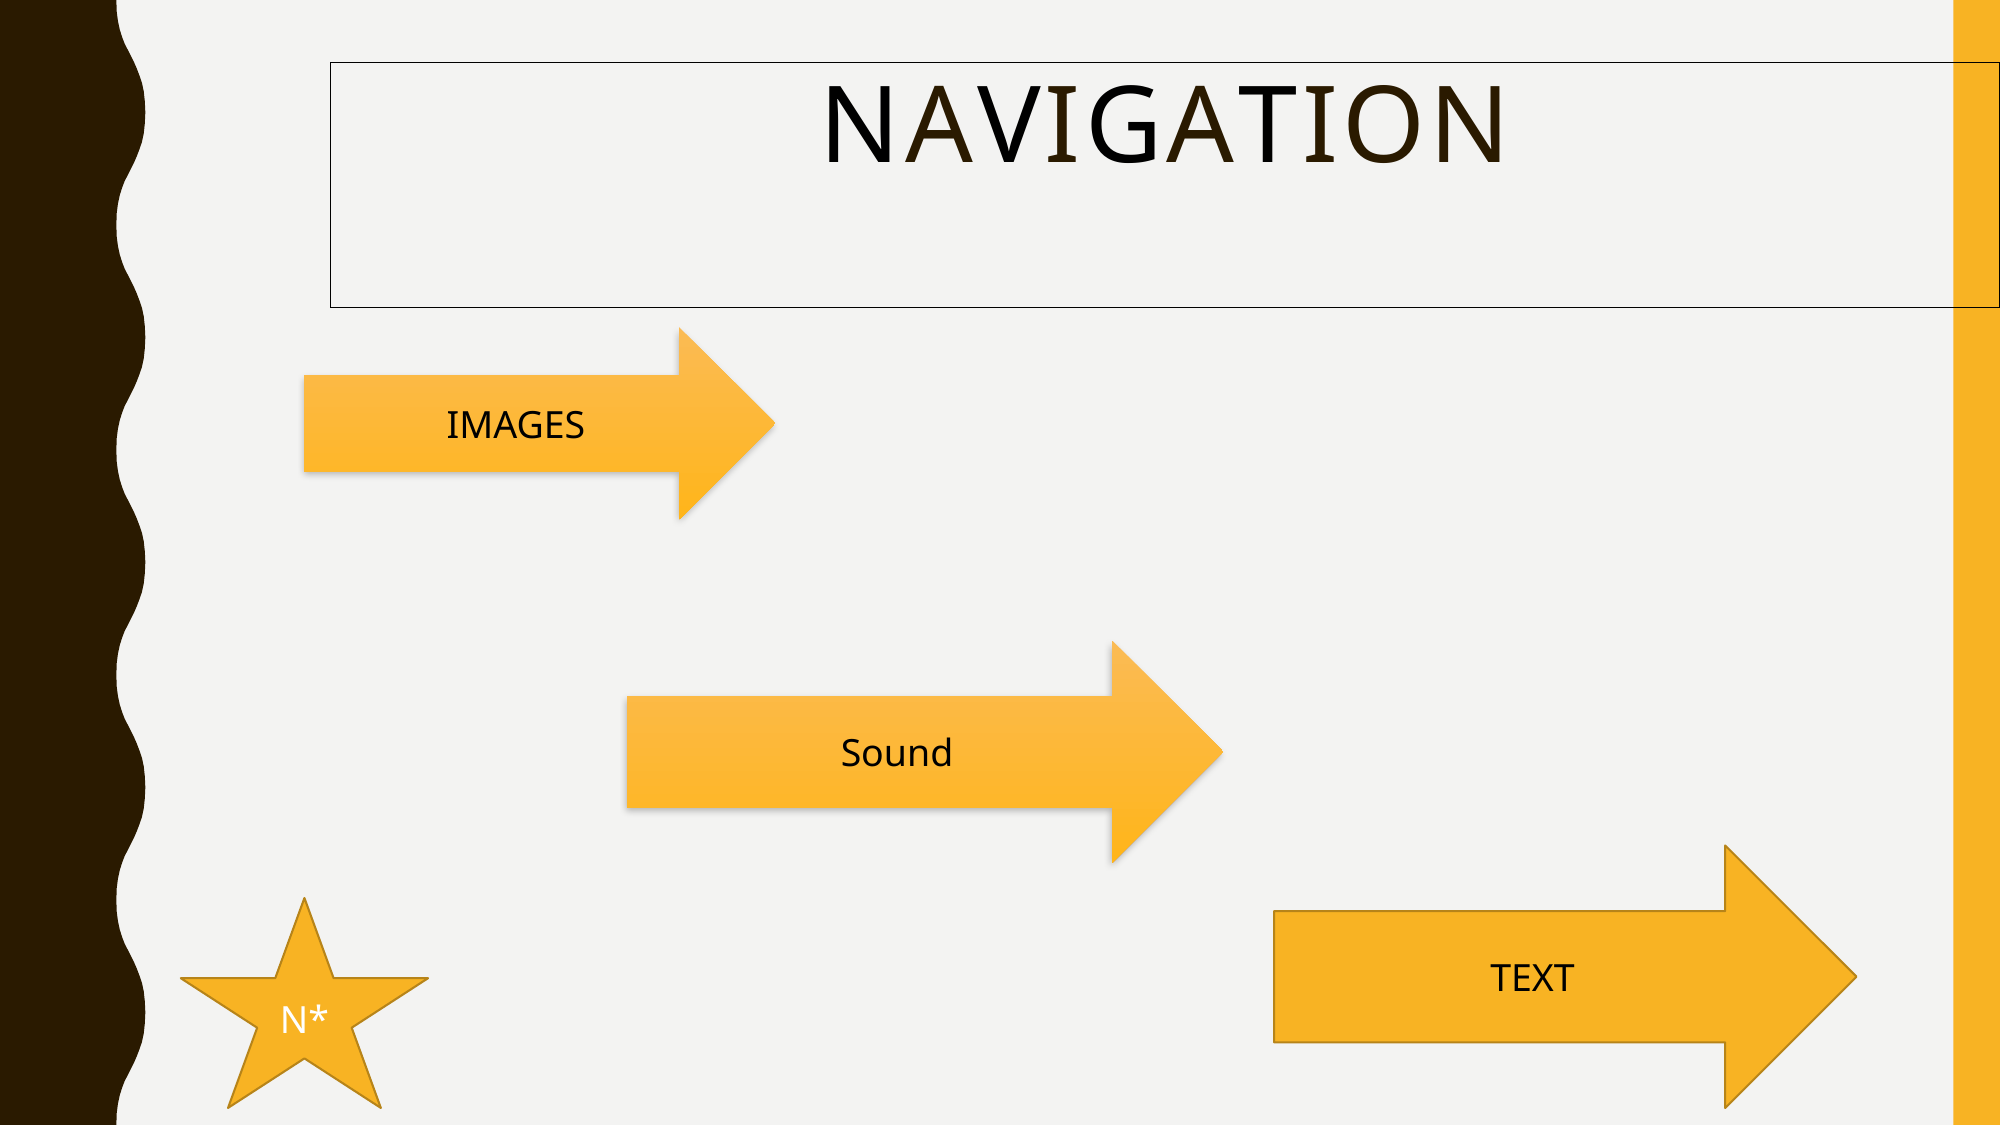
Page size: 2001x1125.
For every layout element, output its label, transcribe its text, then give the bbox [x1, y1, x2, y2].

text_box Sound [626, 640, 1224, 864]
text_box N* [179, 896, 430, 1109]
title NAVIGATION [330, 62, 2000, 308]
text_box IMAGES [304, 327, 776, 520]
text_box TEXT [1273, 844, 1858, 1110]
